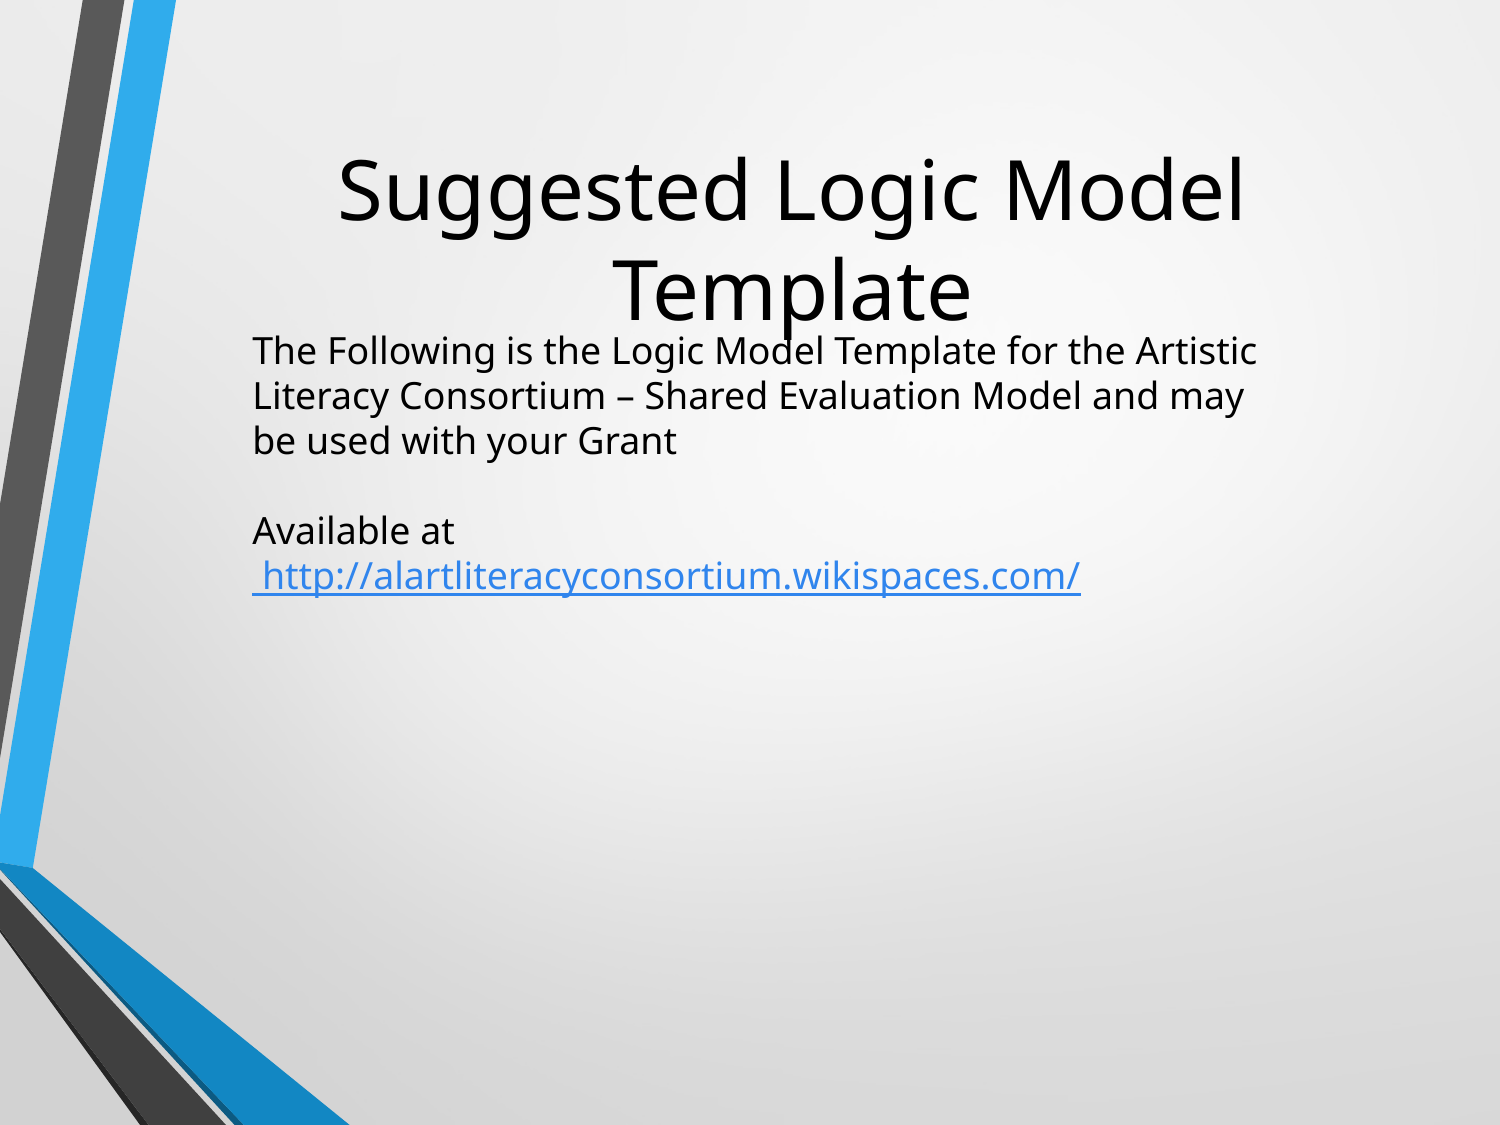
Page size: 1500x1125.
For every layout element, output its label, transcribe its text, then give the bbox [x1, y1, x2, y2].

title Suggested Logic Model Template [161, 75, 1425, 400]
text_box The Following is the Logic Model Template for the Artistic Literacy Consortium – Shared Evaluation Model and may be used with your Grant Available at http://alartliteracyconsortium.wikispaces.com/ [237, 274, 1275, 656]
